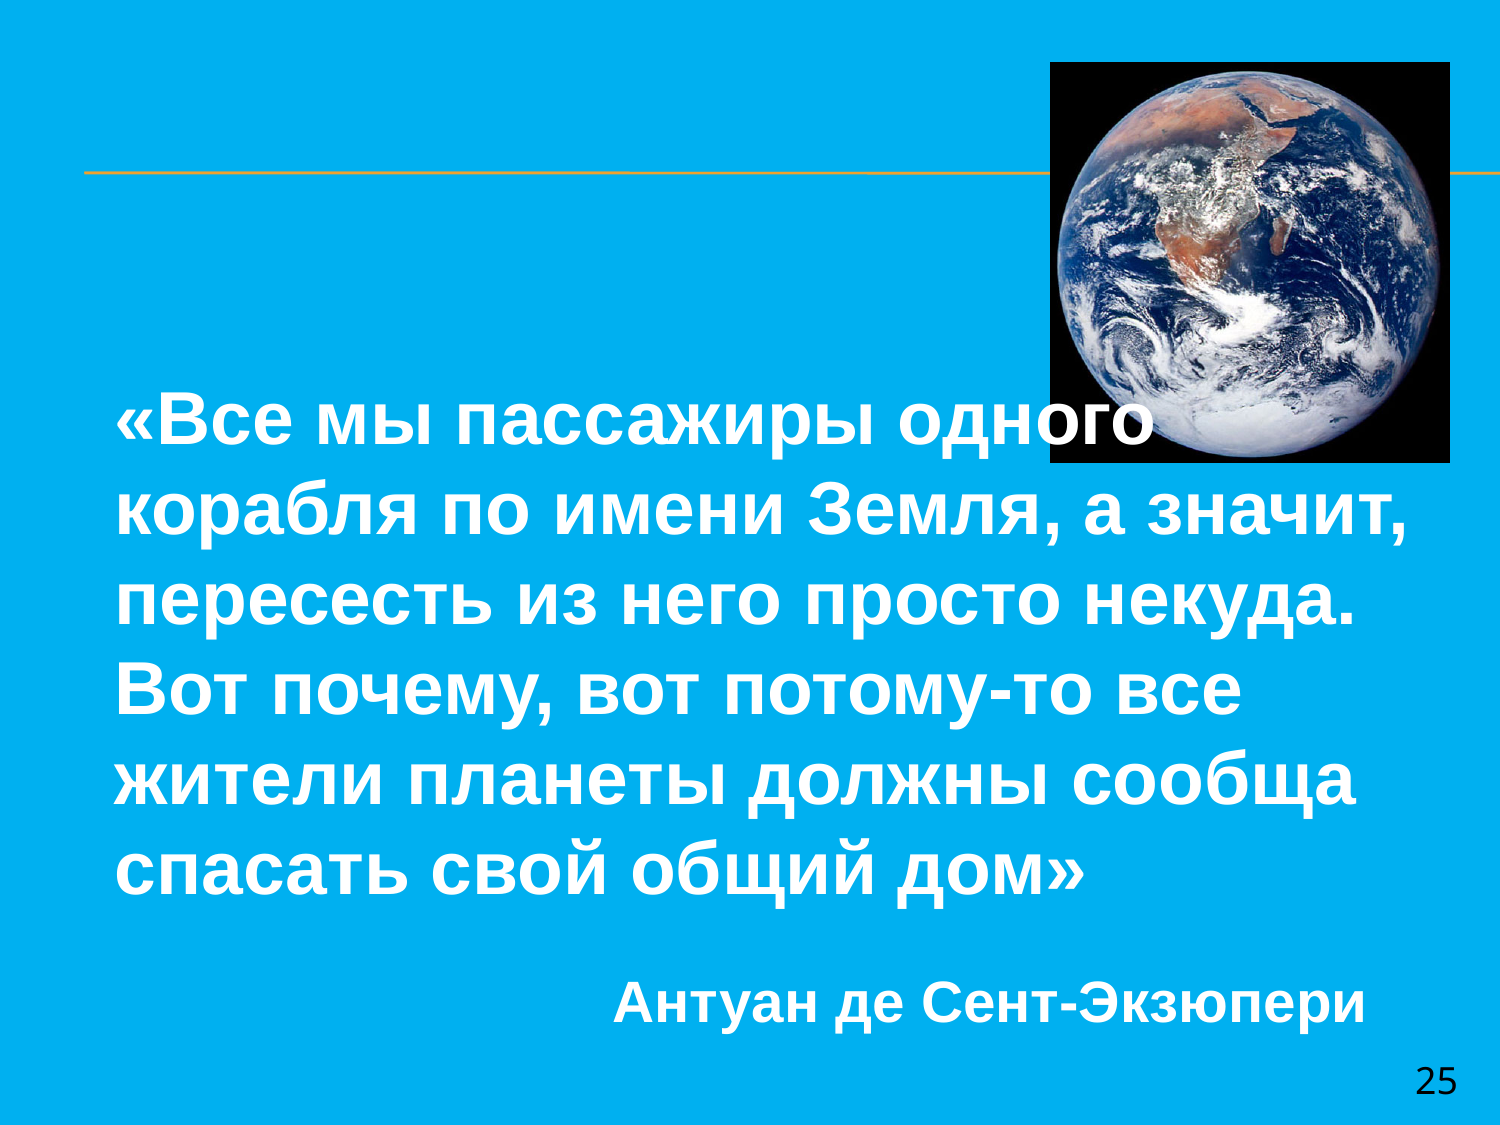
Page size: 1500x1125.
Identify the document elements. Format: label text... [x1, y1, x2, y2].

picture [1049, 63, 1451, 462]
text_box «Все мы пассажиры одного корабля по имени Земля, а значит, пересесть из него просто некуда. Вот почему, вот потому-то все жители планеты должны сообща спасать свой общий дом» Антуан де Сент-Экзюпери [99, 362, 1450, 1045]
text_box 25 [1400, 1049, 1474, 1110]
